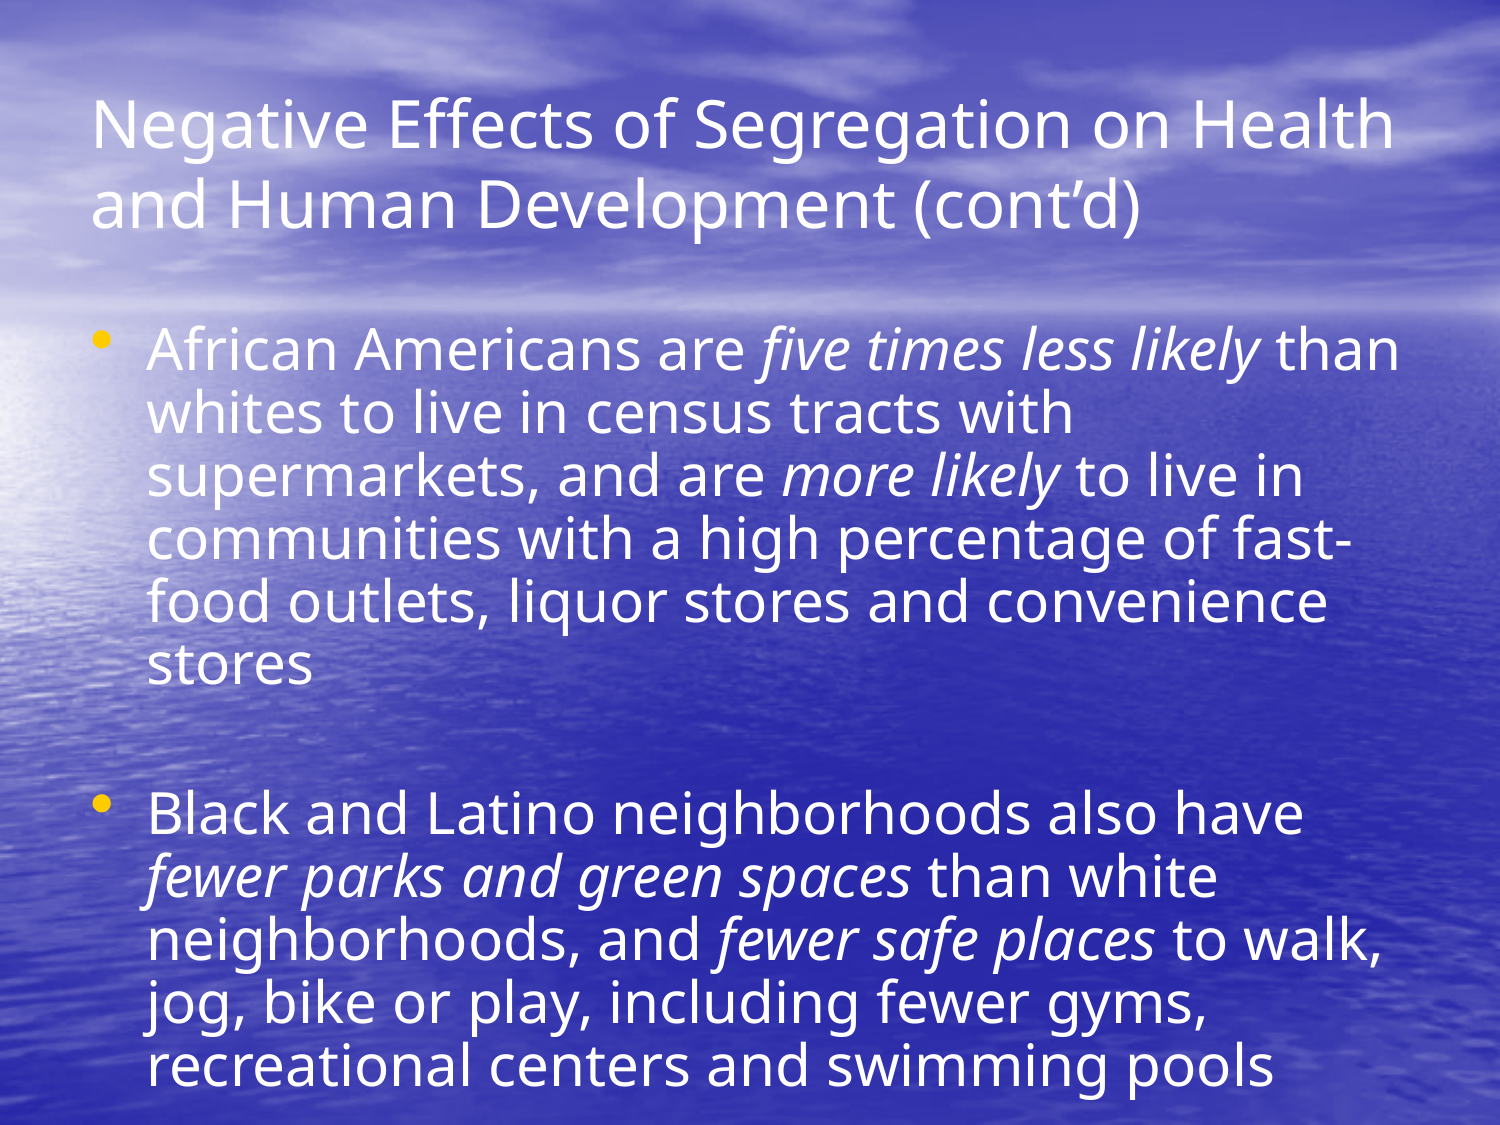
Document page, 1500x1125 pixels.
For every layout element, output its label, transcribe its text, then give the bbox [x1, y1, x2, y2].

title Negative Effects of Segregation on Health and Human Development (cont’d) [74, 47, 1426, 276]
list African Americans are five times less likely than whites to live in census tracts with supermarkets, and are more likely to live in communities with a high percentage of fast-food outlets, liquor stores and convenience stores Black and Latino neighborhoods also have fewer parks and green spaces than white neighborhoods, and fewer safe places to walk, jog, bike or play, including fewer gyms, recreational centers and swimming pools [74, 312, 1426, 1063]
